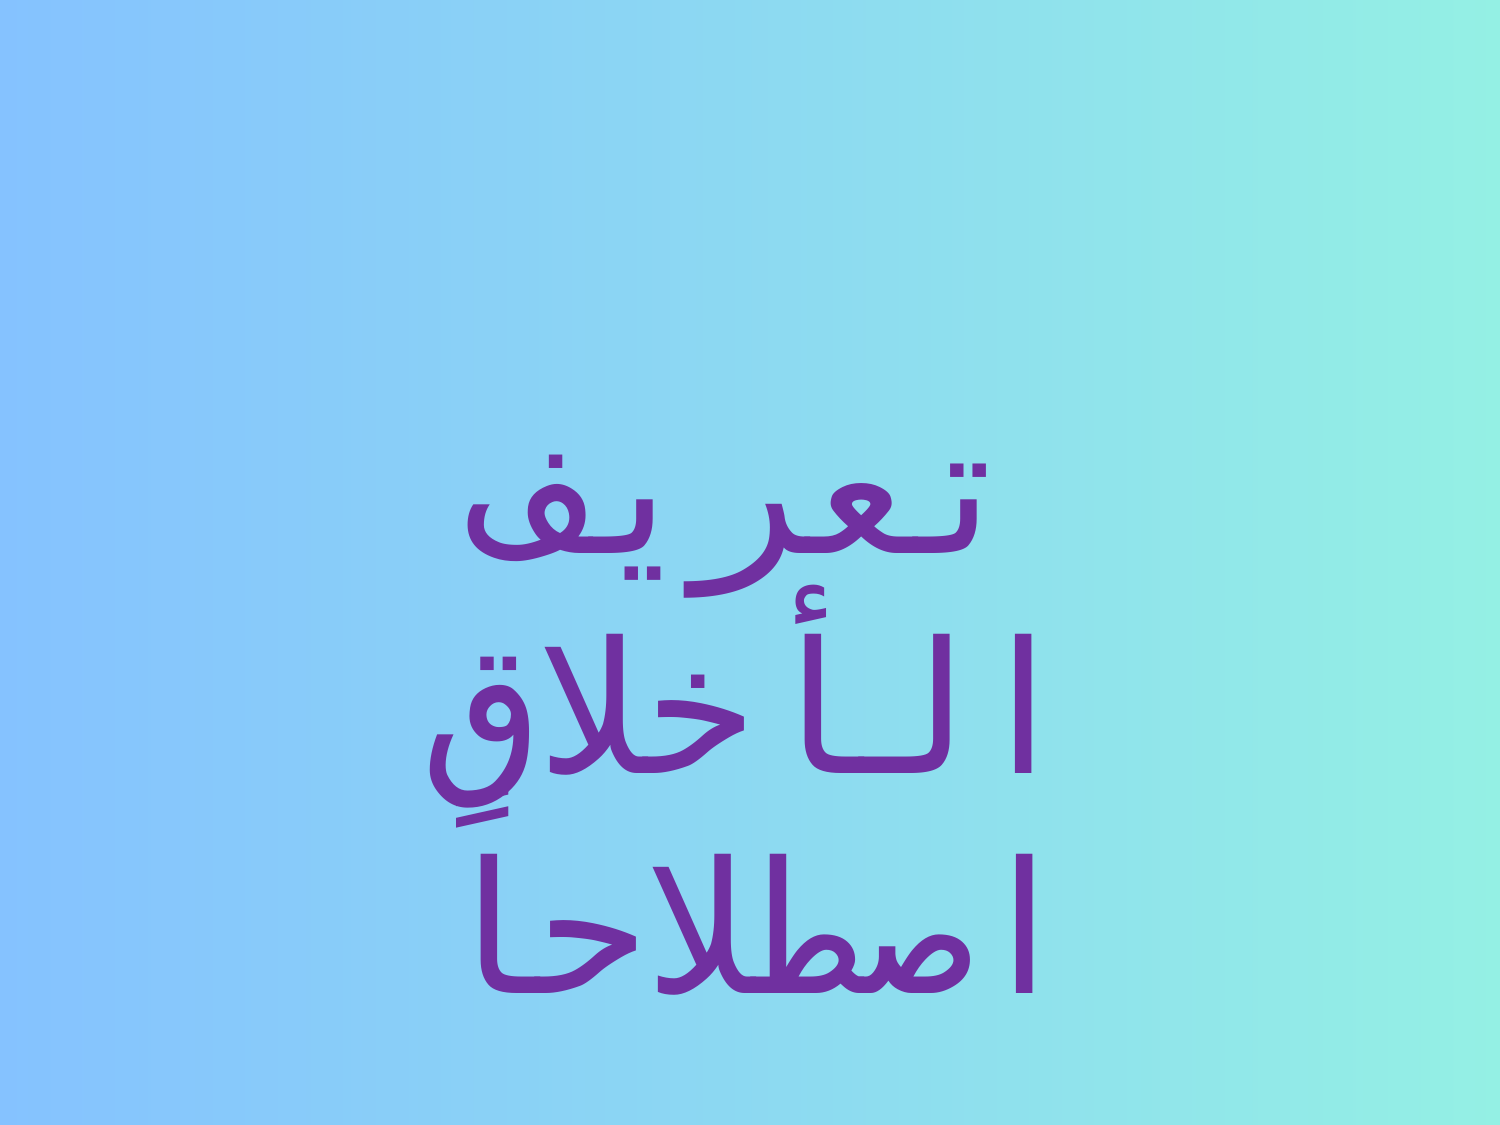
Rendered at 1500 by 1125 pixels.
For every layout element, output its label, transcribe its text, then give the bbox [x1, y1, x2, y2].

title تعريف الأخلاق اصطلاحاً [117, 292, 1393, 760]
